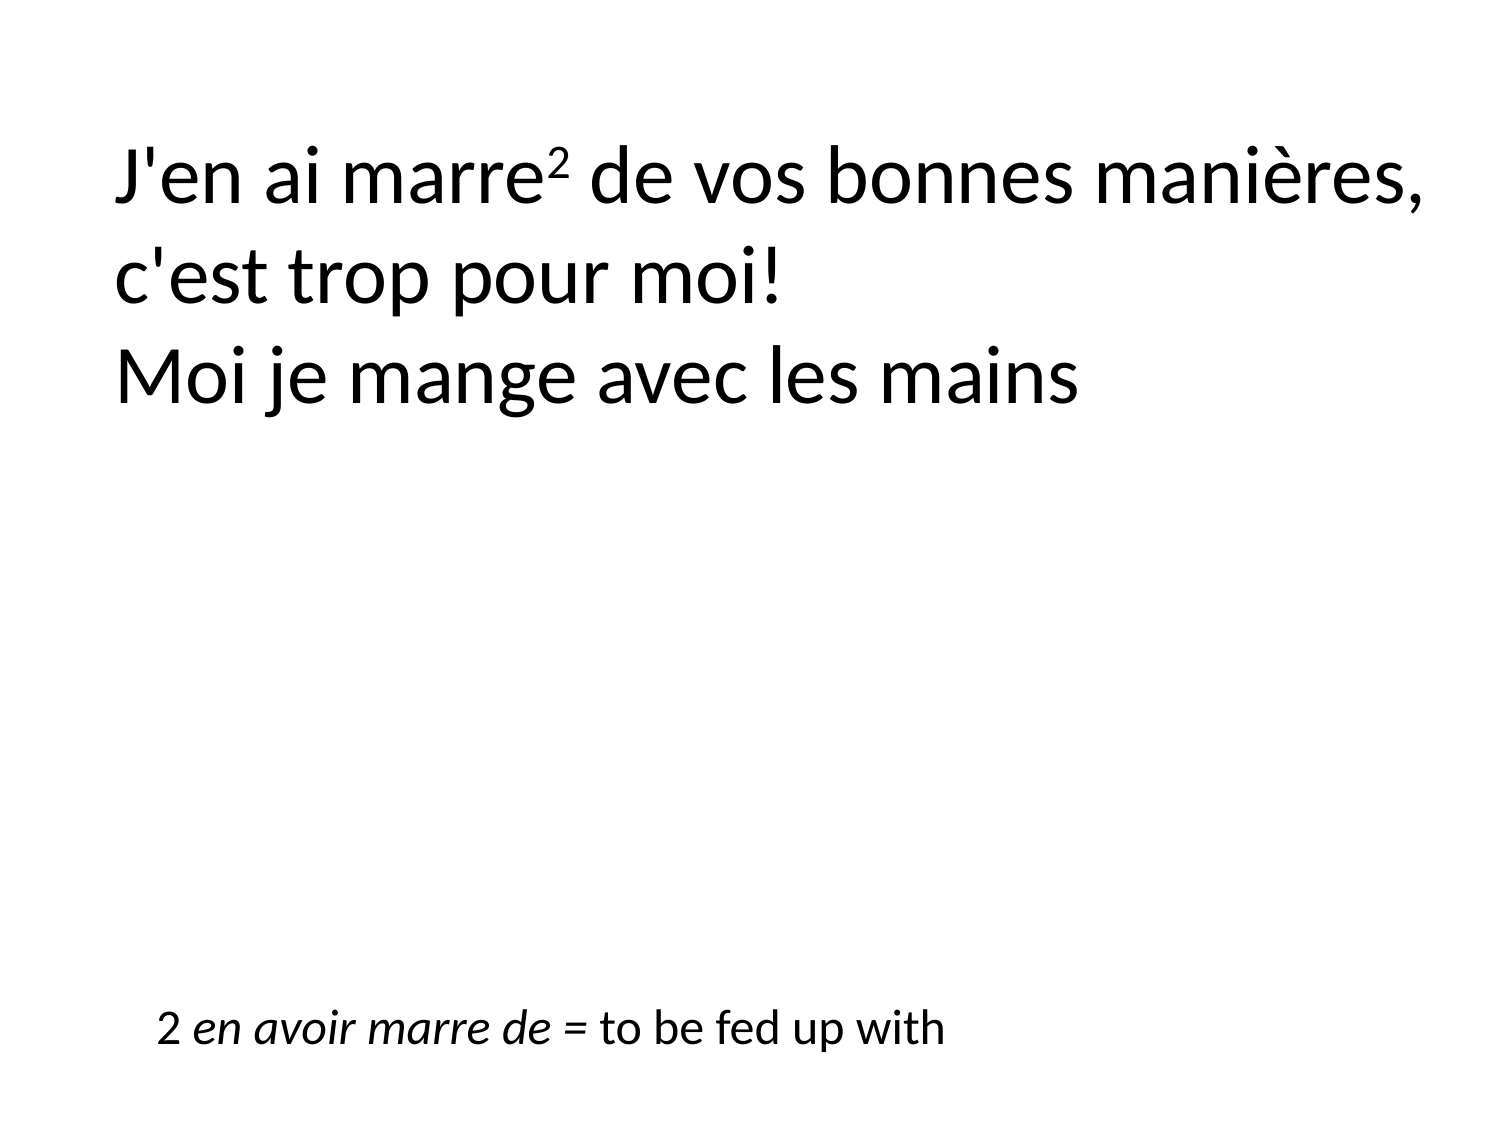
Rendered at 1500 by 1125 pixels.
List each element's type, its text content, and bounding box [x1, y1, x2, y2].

text_box 2 en avoir marre de = to be fed up with [141, 987, 962, 1063]
text_box J'en ai marre2 de vos bonnes manières, c'est trop pour moi! Moi je mange avec les mains [99, 112, 1488, 927]
